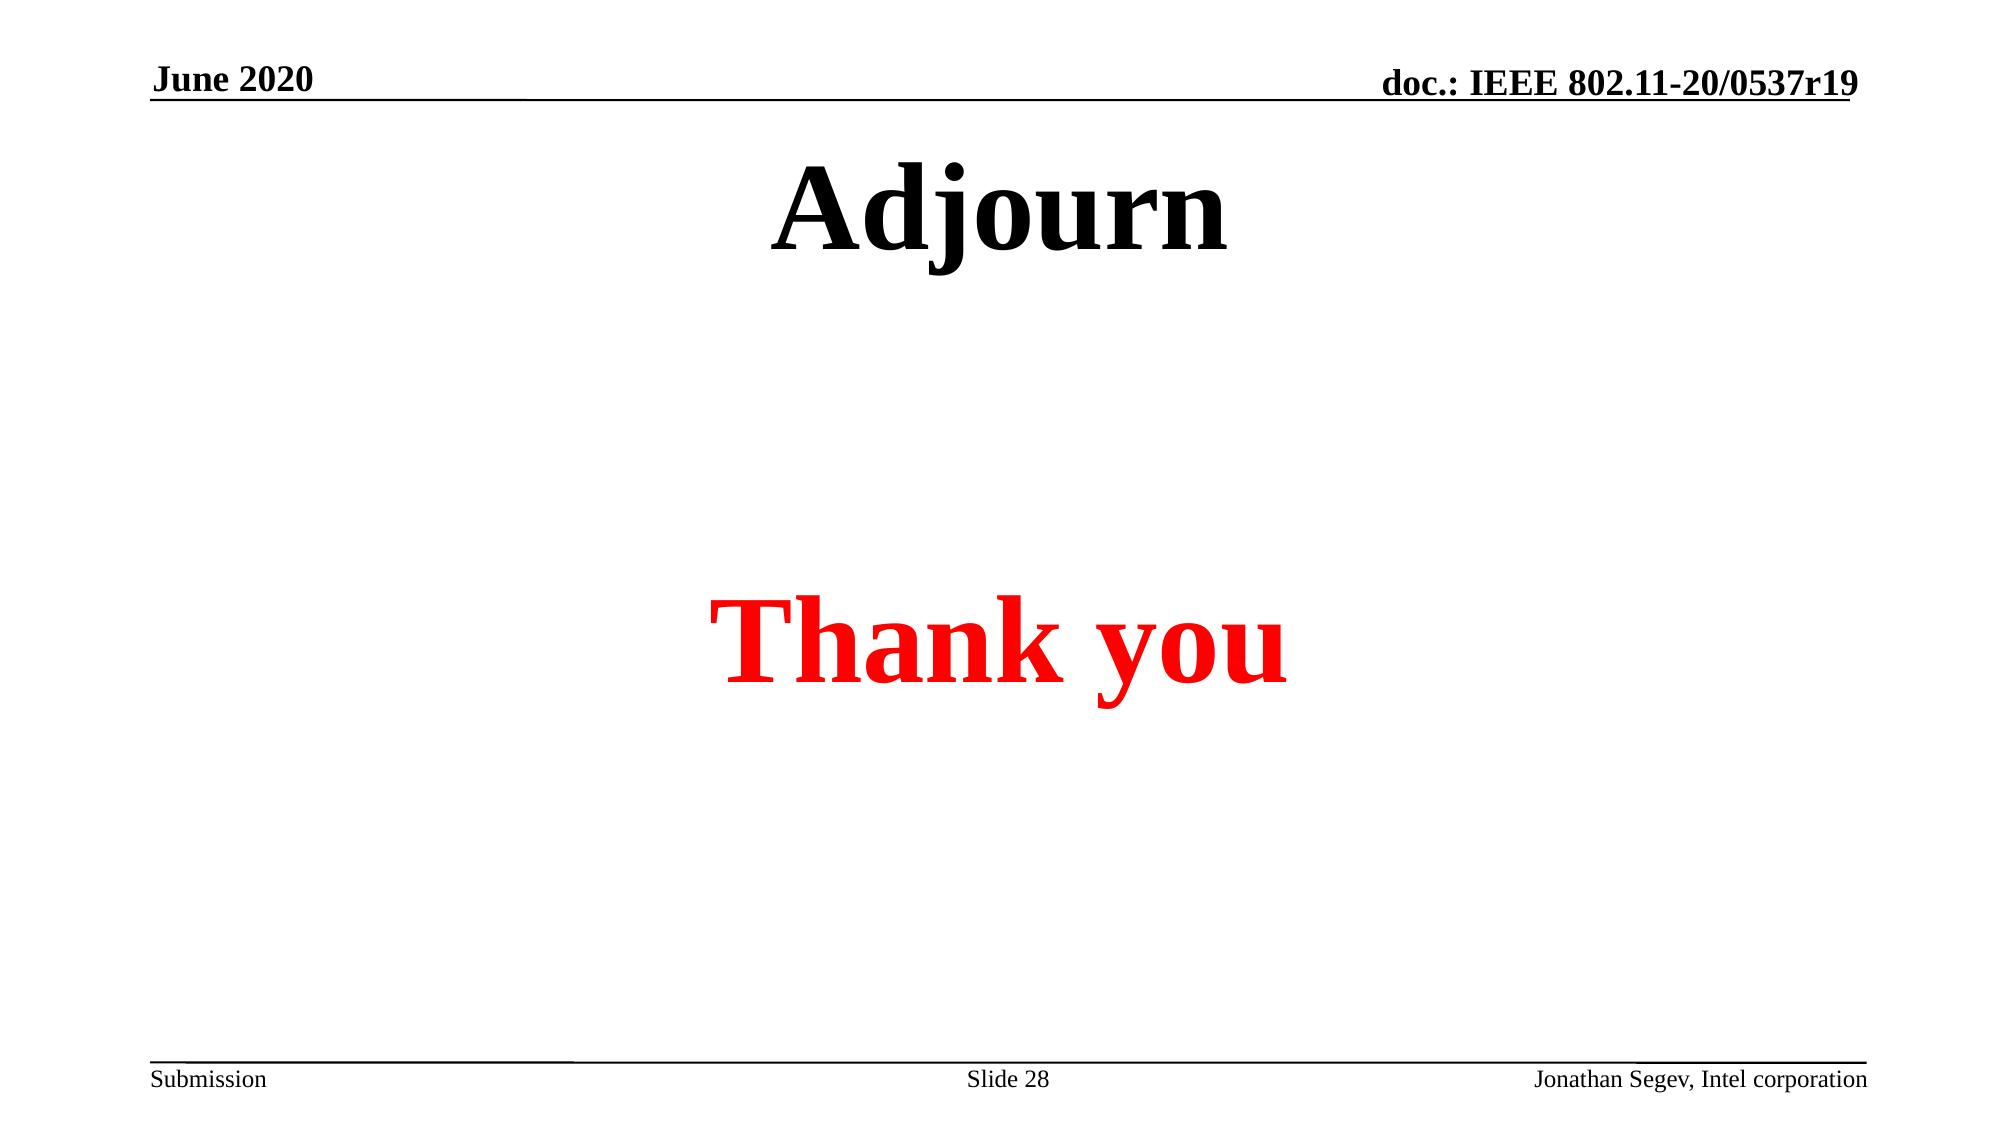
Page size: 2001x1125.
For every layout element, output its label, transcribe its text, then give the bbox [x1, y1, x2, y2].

title Adjourn [149, 112, 1850, 288]
footer Jonathan Segev, Intel corporation [1171, 1061, 1869, 1093]
list Thank you [149, 324, 1850, 1000]
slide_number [152, 54, 563, 100]
slide_number Slide 28 [950, 1061, 1067, 1123]
